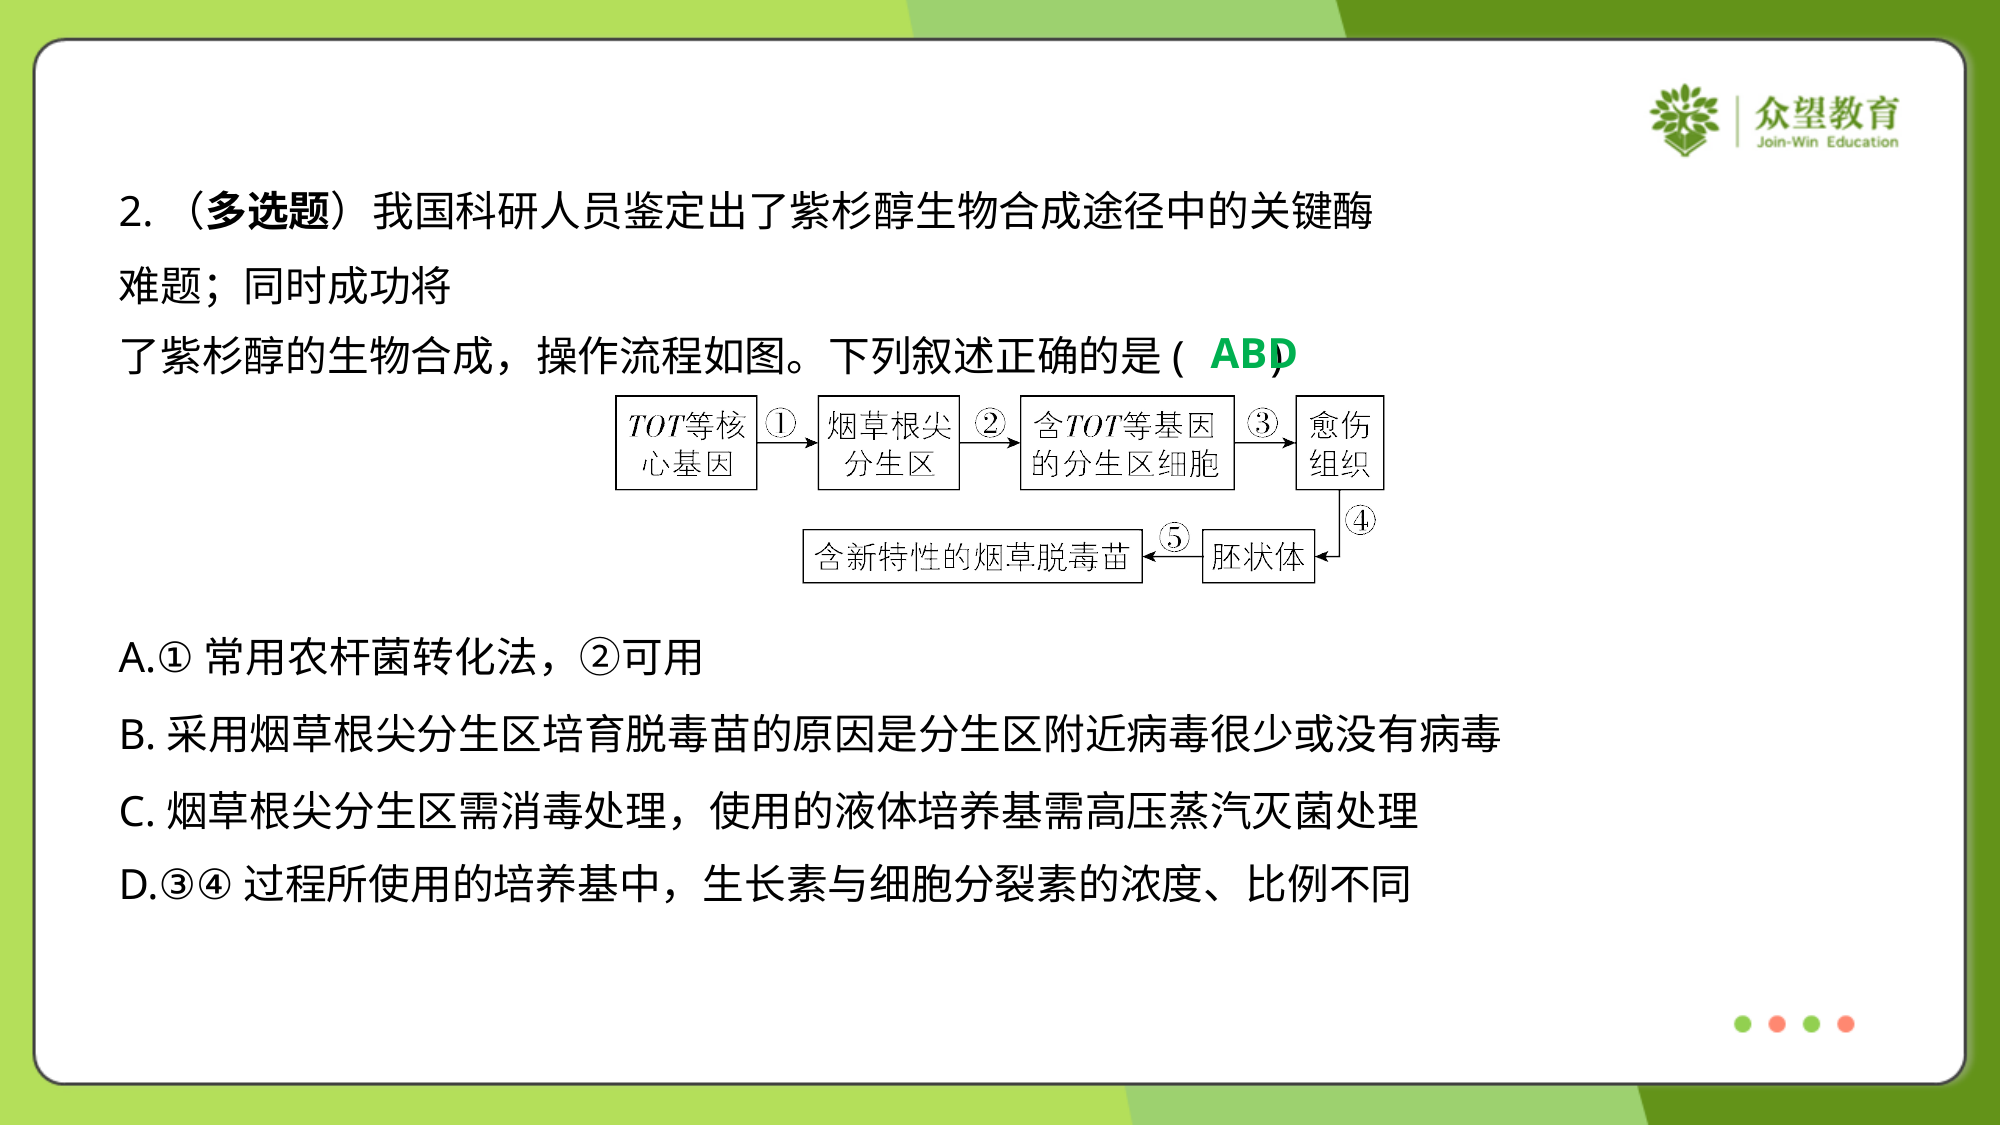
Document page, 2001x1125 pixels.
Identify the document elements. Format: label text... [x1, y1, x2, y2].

picture [0, 0, 2000, 1125]
text_box ABD [1192, 306, 1316, 371]
